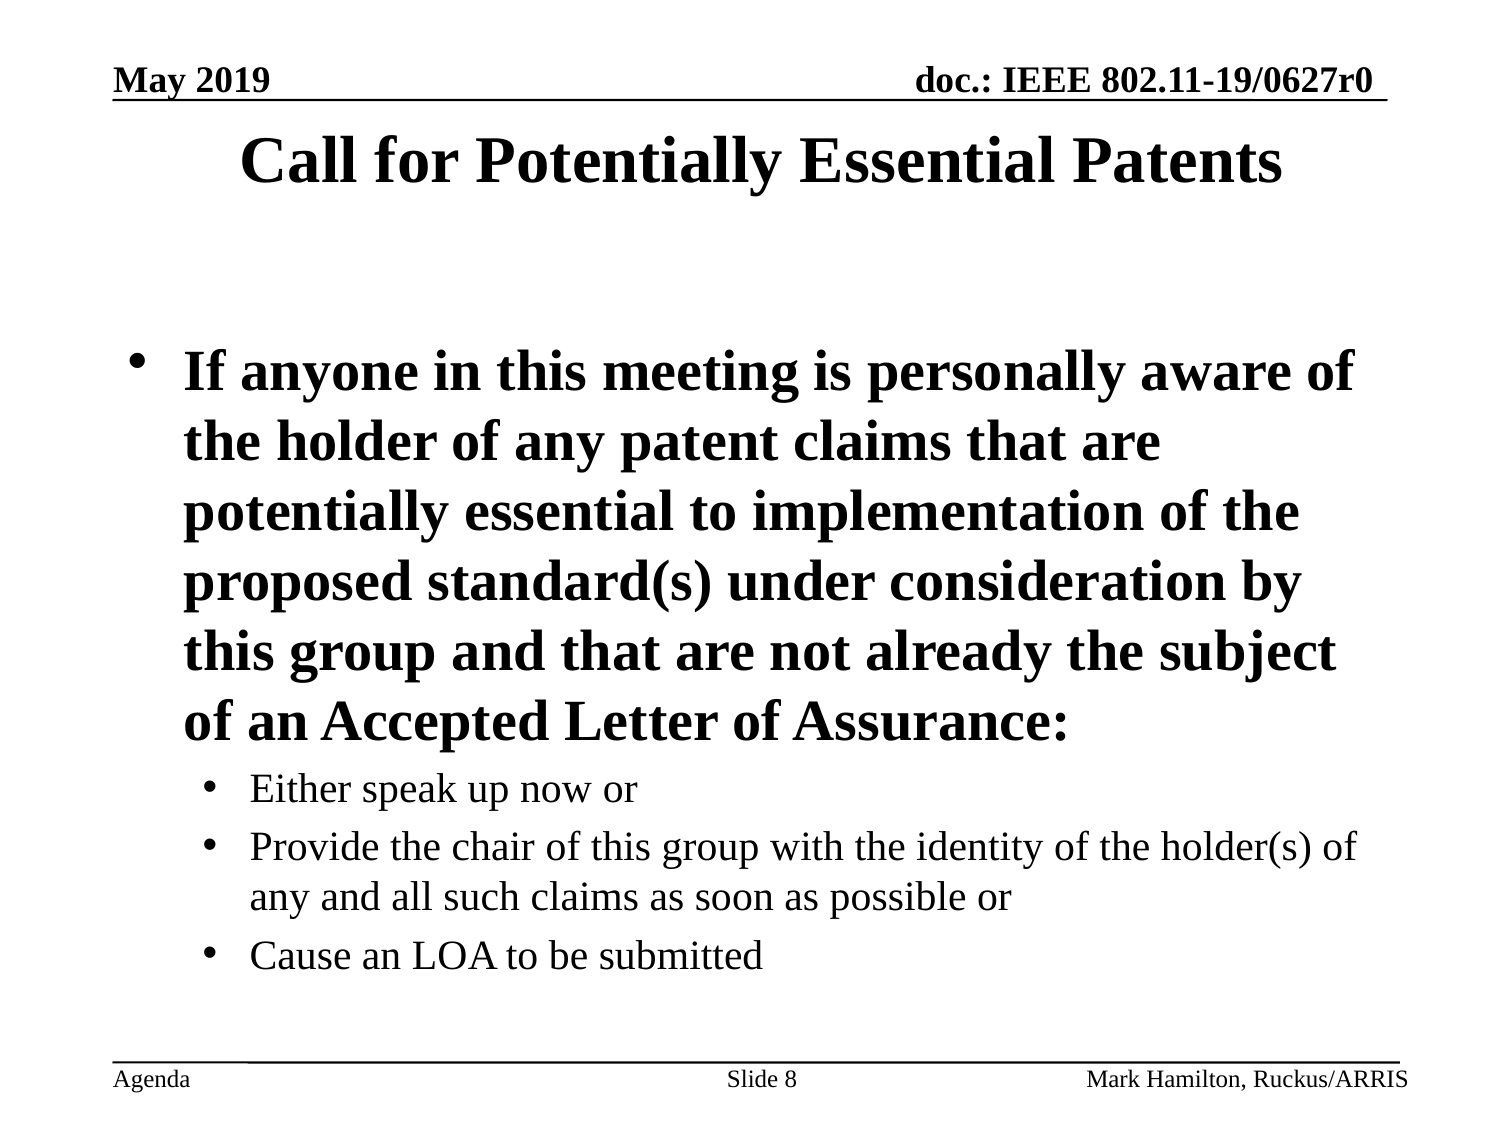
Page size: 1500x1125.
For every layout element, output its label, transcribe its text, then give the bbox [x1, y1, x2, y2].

title Call for Potentially Essential Patents [50, 62, 1475, 250]
list If anyone in this meeting is personally aware of the holder of any patent claims that are potentially essential to implementation of the proposed standard(s) under consideration by this group and that are not already the subject of an Accepted Letter of Assurance: Either speak up now or Provide the chair of this group with the identity of the holder(s) of any and all such claims as soon as possible or Cause an LOA to be submitted [112, 324, 1388, 1000]
